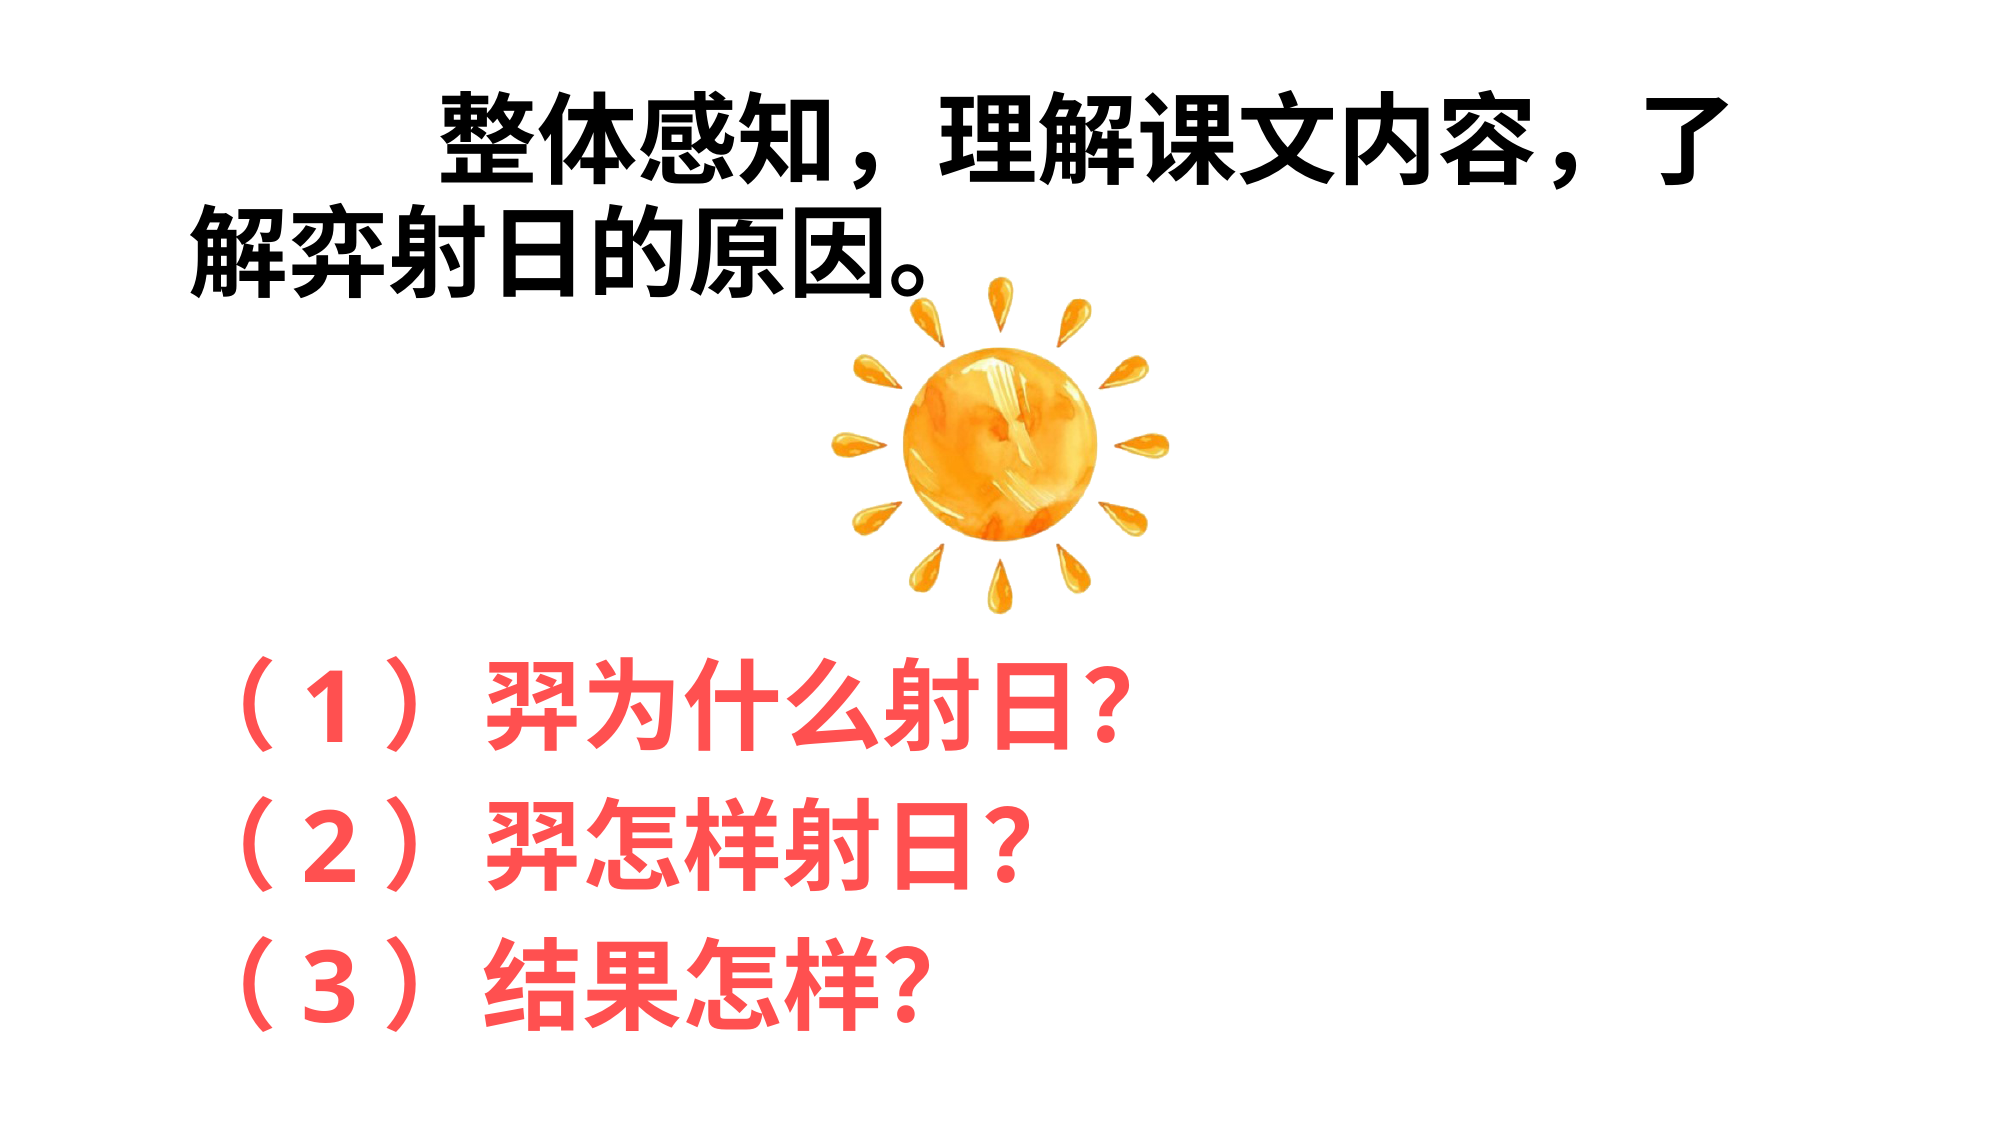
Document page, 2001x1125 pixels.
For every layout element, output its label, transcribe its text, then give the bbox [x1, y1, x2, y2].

list 整体感知，理解课文内容，了解弈射日的原因。 [136, 60, 1782, 395]
text_box （1）羿为什么射日？ （2）羿怎样射日？ （3）结果怎样？ [162, 635, 1129, 1096]
picture [830, 395, 1170, 615]
